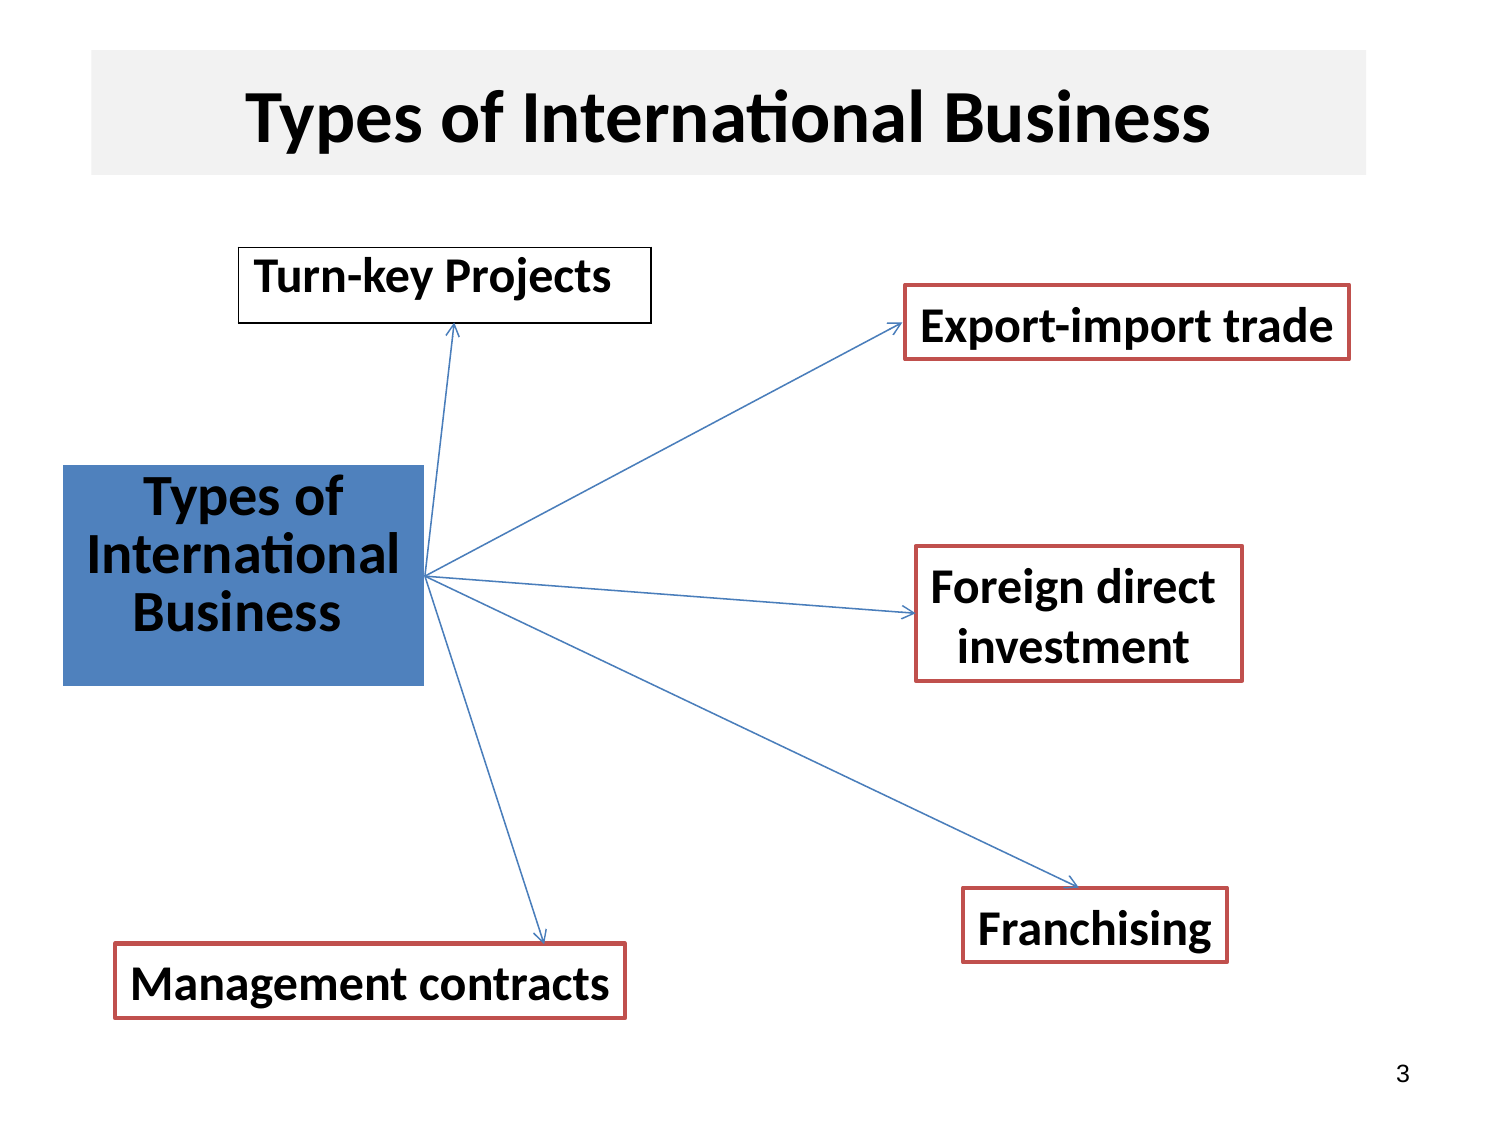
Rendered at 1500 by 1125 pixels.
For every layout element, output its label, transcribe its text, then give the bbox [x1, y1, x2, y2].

table_header Turn-key Projects [239, 248, 650, 322]
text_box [456, 322, 903, 573]
text_box Franchising [961, 886, 1229, 964]
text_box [424, 575, 545, 945]
table_header Types of International Business [63, 465, 418, 686]
text_box Export-import trade [903, 283, 1351, 361]
text_box Management contracts [113, 941, 627, 1020]
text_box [545, 575, 1080, 888]
title Types of International Business [91, 50, 1367, 175]
slide_number 3 [1074, 1042, 1425, 1103]
text_box Foreign direct investment [914, 544, 1244, 683]
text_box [424, 322, 455, 577]
